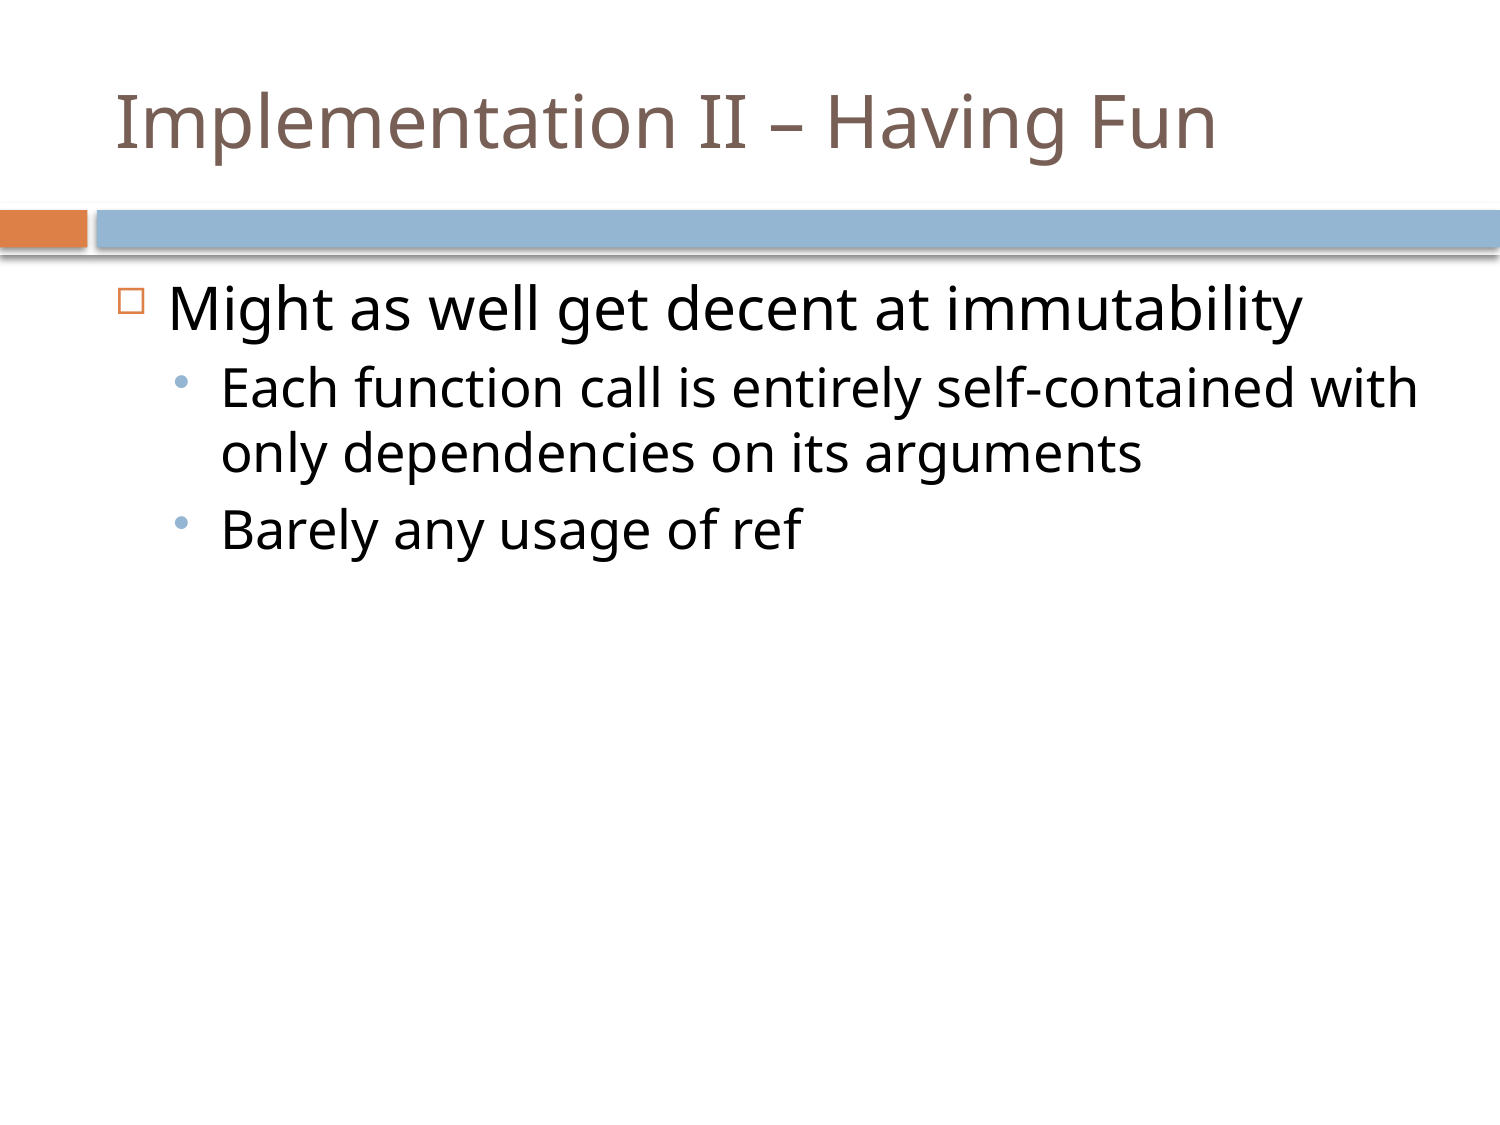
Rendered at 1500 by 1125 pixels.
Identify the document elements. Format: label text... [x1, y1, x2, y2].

title Implementation II – Having Fun [100, 37, 1438, 200]
list Might as well get decent at immutability Each function call is entirely self-contained with only dependencies on its arguments Barely any usage of ref [100, 262, 1438, 1000]
